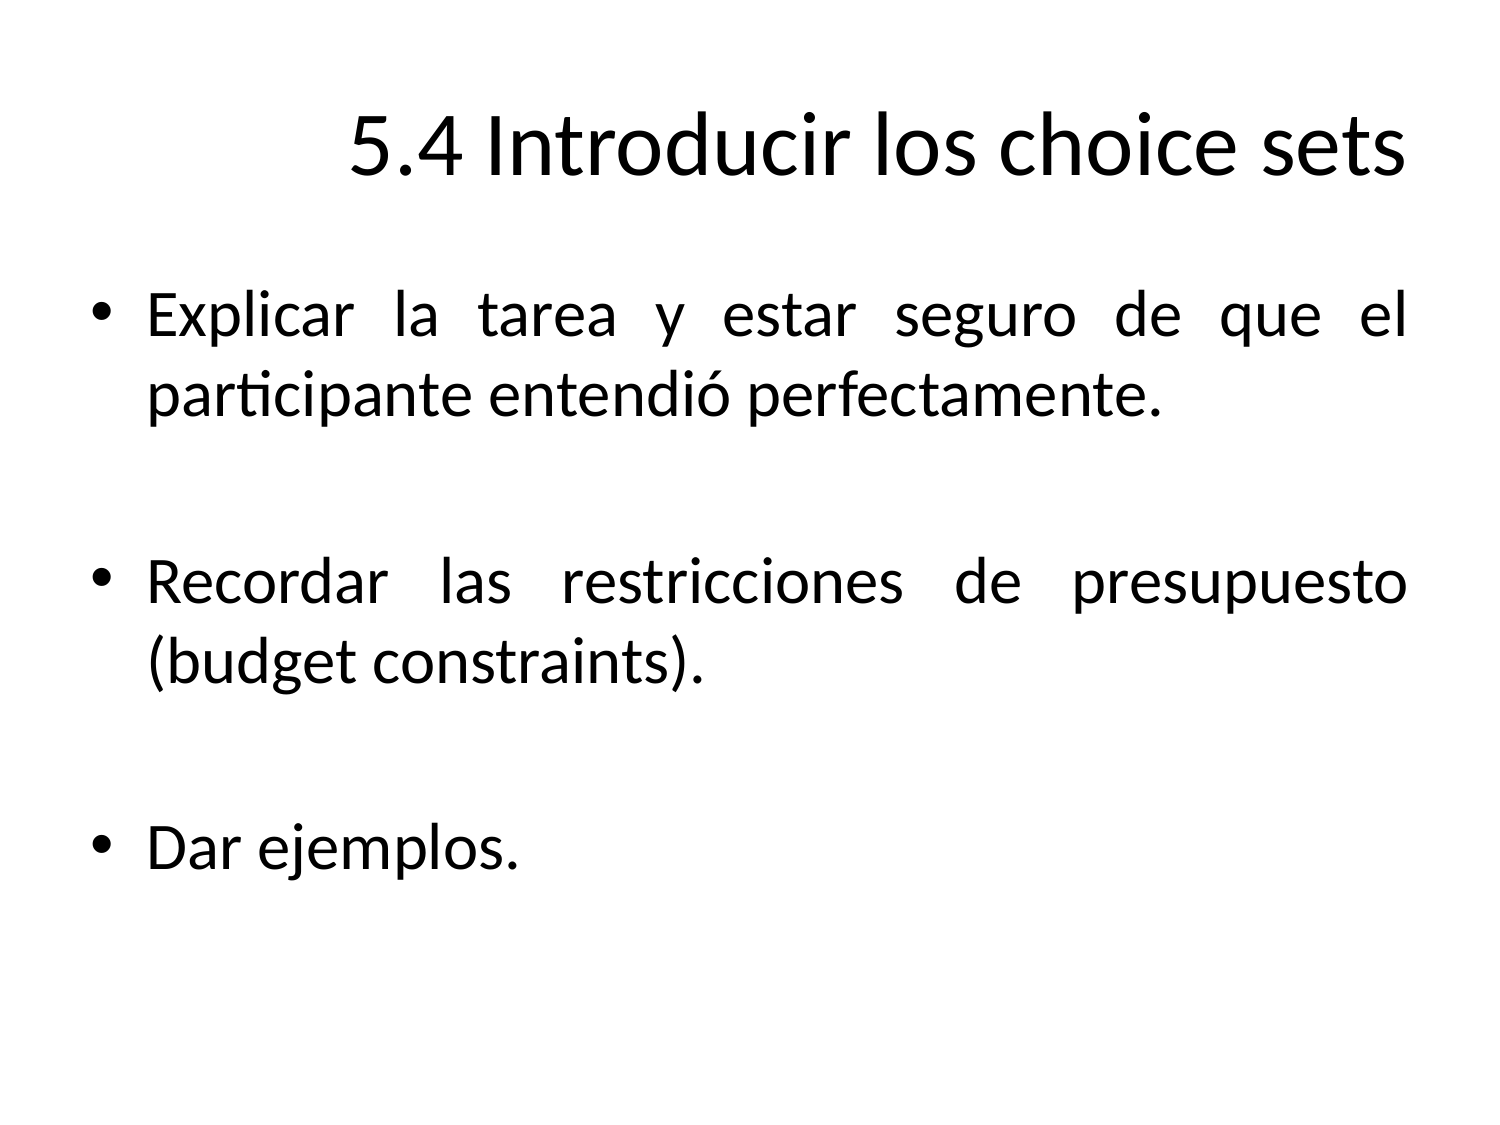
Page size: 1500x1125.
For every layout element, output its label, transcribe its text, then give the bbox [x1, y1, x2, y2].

list Explicar la tarea y estar seguro de que el participante entendió perfectamente. Recordar las restricciones de presupuesto (budget constraints). Dar ejemplos. [75, 262, 1425, 1005]
title 5.4 Introducir los choice sets [75, 45, 1425, 233]
